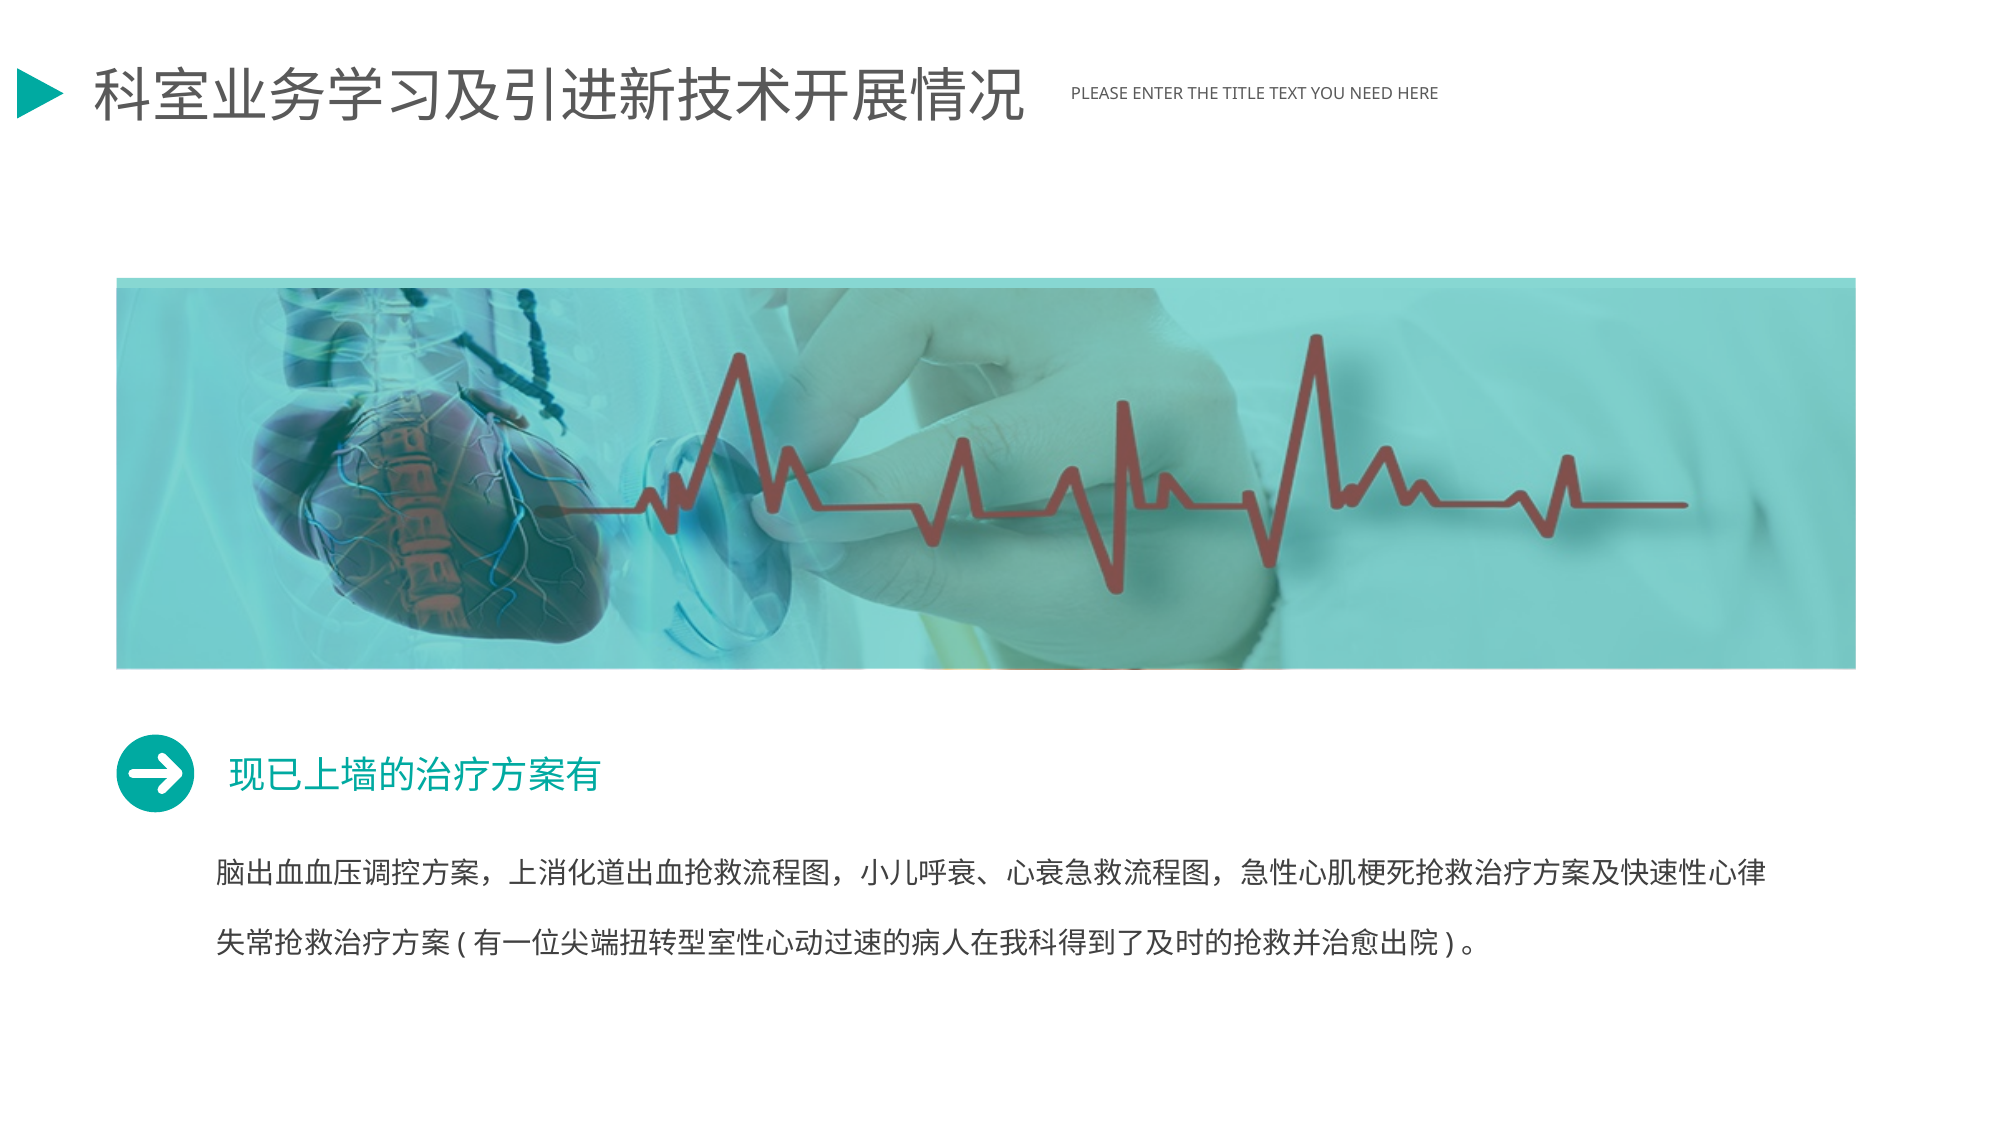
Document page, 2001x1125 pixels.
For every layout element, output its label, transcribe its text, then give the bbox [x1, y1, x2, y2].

text_box [115, 277, 1857, 670]
picture [116, 288, 1856, 670]
text_box [115, 733, 196, 814]
text_box 科室业务学习及引进新技术开展情况 [74, 58, 1046, 129]
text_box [201, 743, 1799, 959]
text_box PLEASE ENTER THE TITLE TEXT YOU NEED HERE [1056, 75, 1599, 111]
text_box [16, 66, 66, 121]
